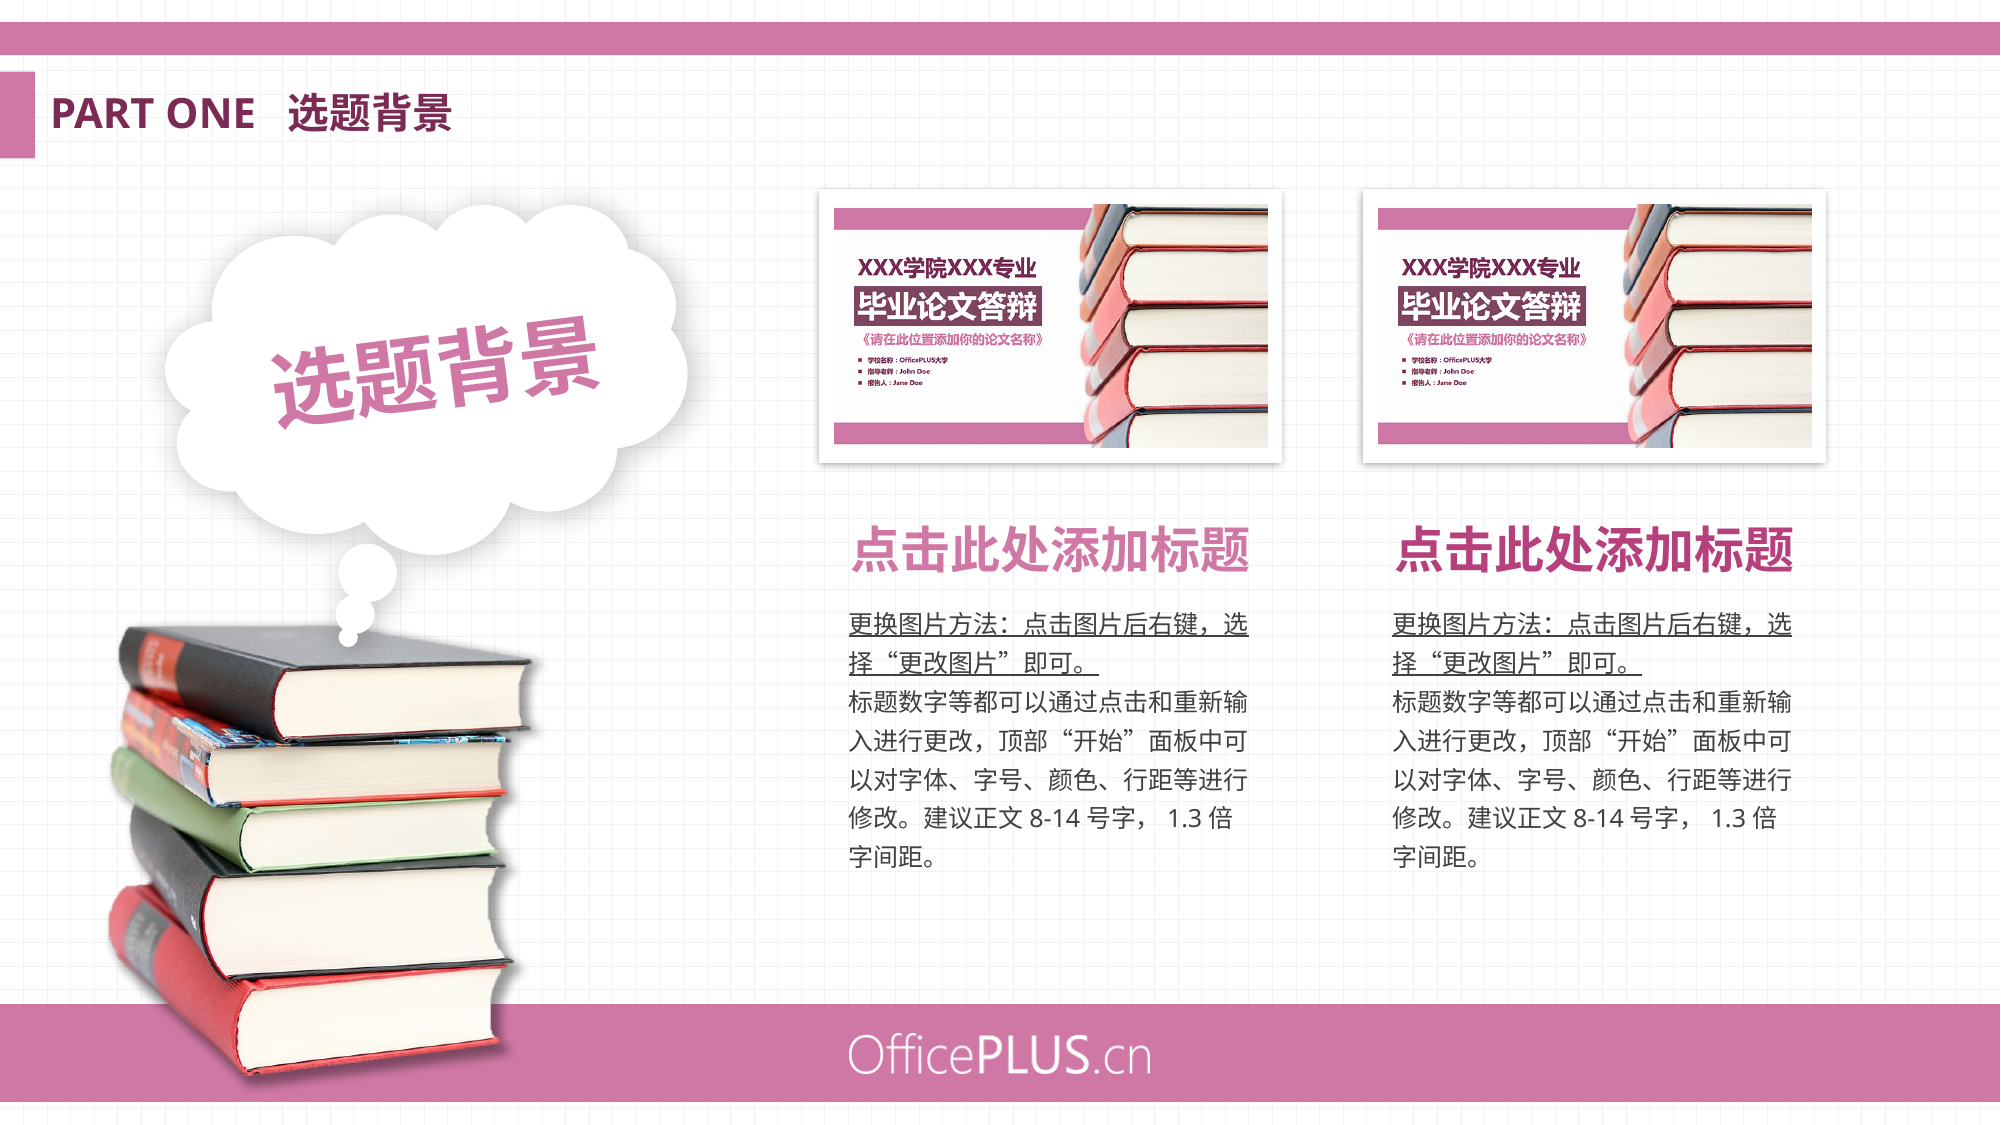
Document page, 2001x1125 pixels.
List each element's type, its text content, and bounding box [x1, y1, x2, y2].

text_box 更换图片方法：点击图片后右键，选择“更改图片”即可。 标题数字等都可以通过点击和重新输入进行更改，顶部“开始”面板中可以对字体、字号、颜色、行距等进行修改。建议正文8-14号字，1.3倍字间距。 [833, 592, 1268, 880]
picture [0, 552, 684, 1103]
picture [1377, 203, 1812, 449]
text_box 点击此处添加标题 [1379, 492, 1810, 586]
text_box 点击此处添加标题 [835, 492, 1266, 586]
list PART ONE 选题背景 [34, 70, 835, 159]
text_box 更换图片方法：点击图片后右键，选择“更改图片”即可。 标题数字等都可以通过点击和重新输入进行更改，顶部“开始”面板中可以对字体、字号、颜色、行距等进行修改。建议正文8-14号字，1.3倍字间距。 [1377, 592, 1812, 880]
picture [849, 1033, 1150, 1074]
text_box [163, 203, 689, 552]
picture [833, 203, 1268, 449]
text_box 选题背景 [245, 259, 624, 449]
